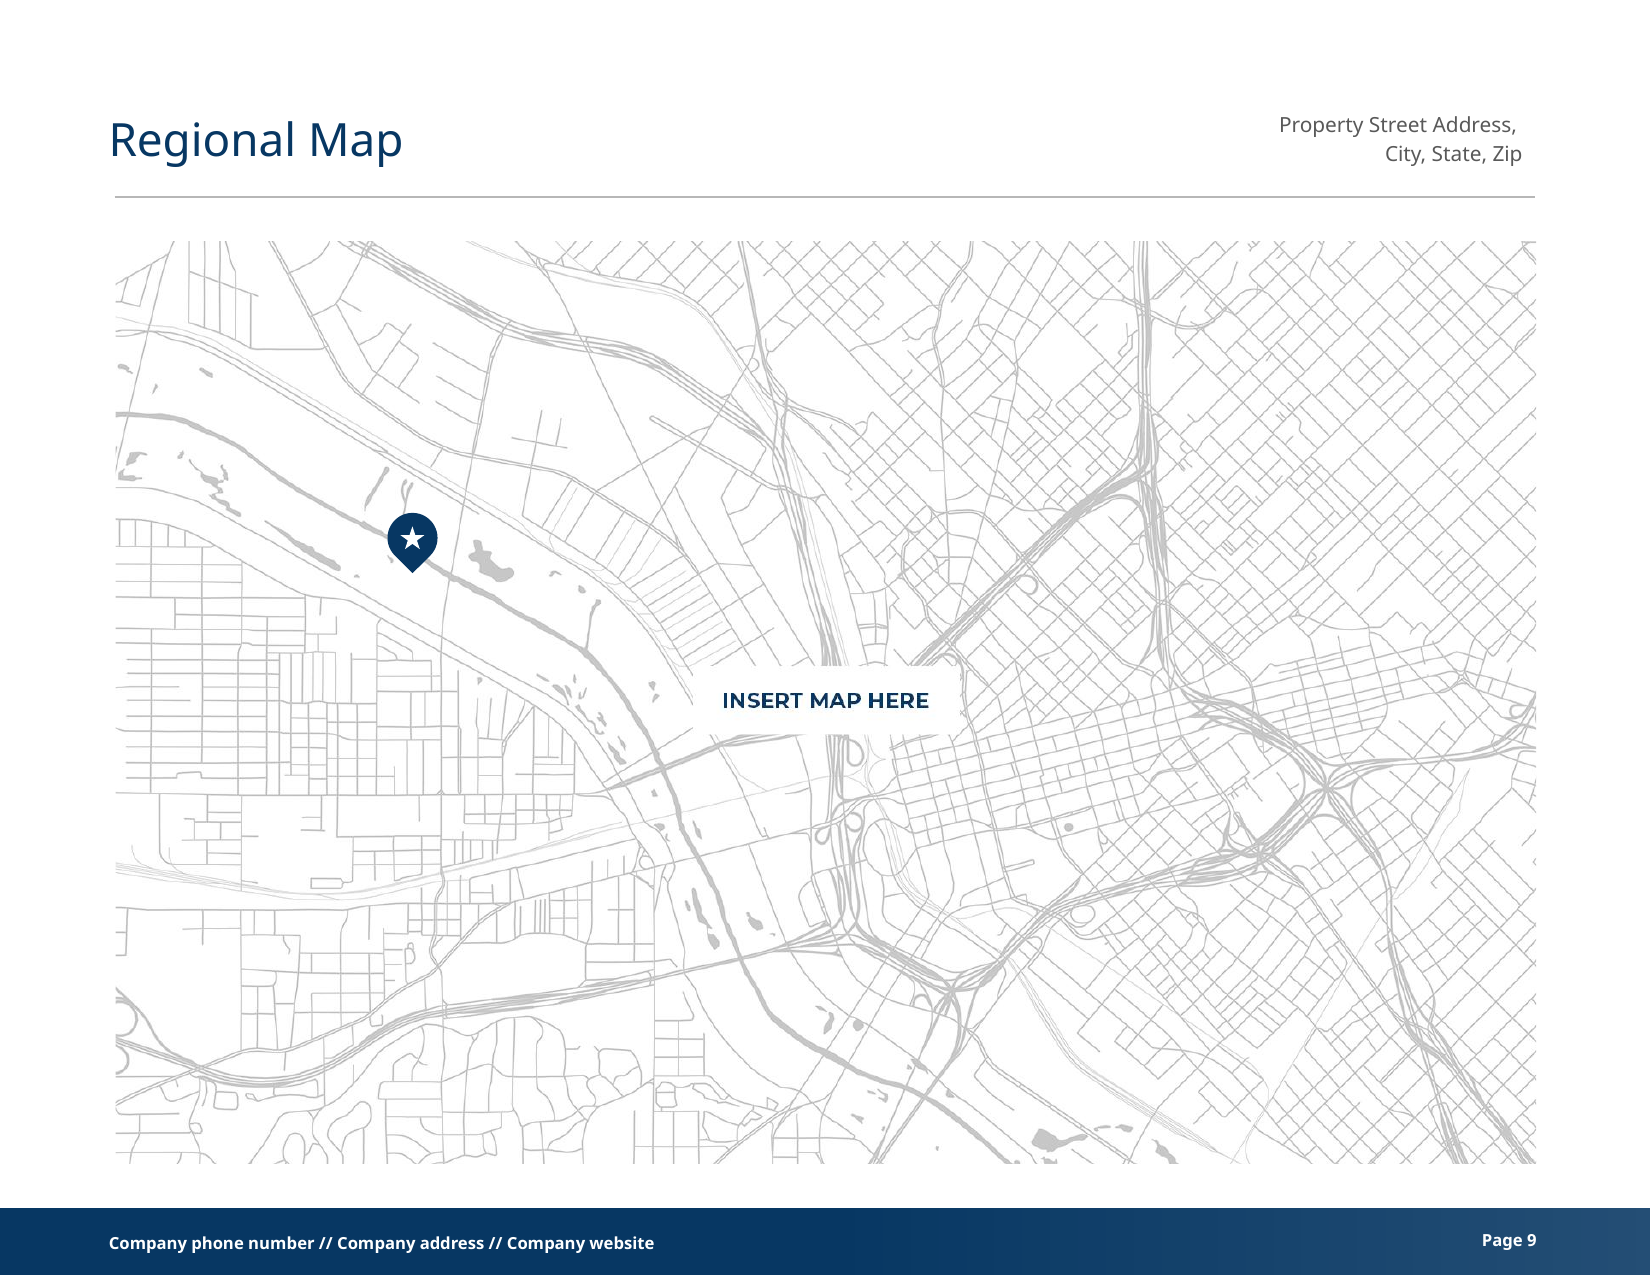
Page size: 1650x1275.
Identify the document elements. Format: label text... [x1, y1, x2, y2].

picture [115, 240, 1537, 1165]
subtitle Regional Map [90, 83, 1598, 178]
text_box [376, 502, 449, 574]
slide_number Page ‹#› [1143, 1208, 1556, 1275]
